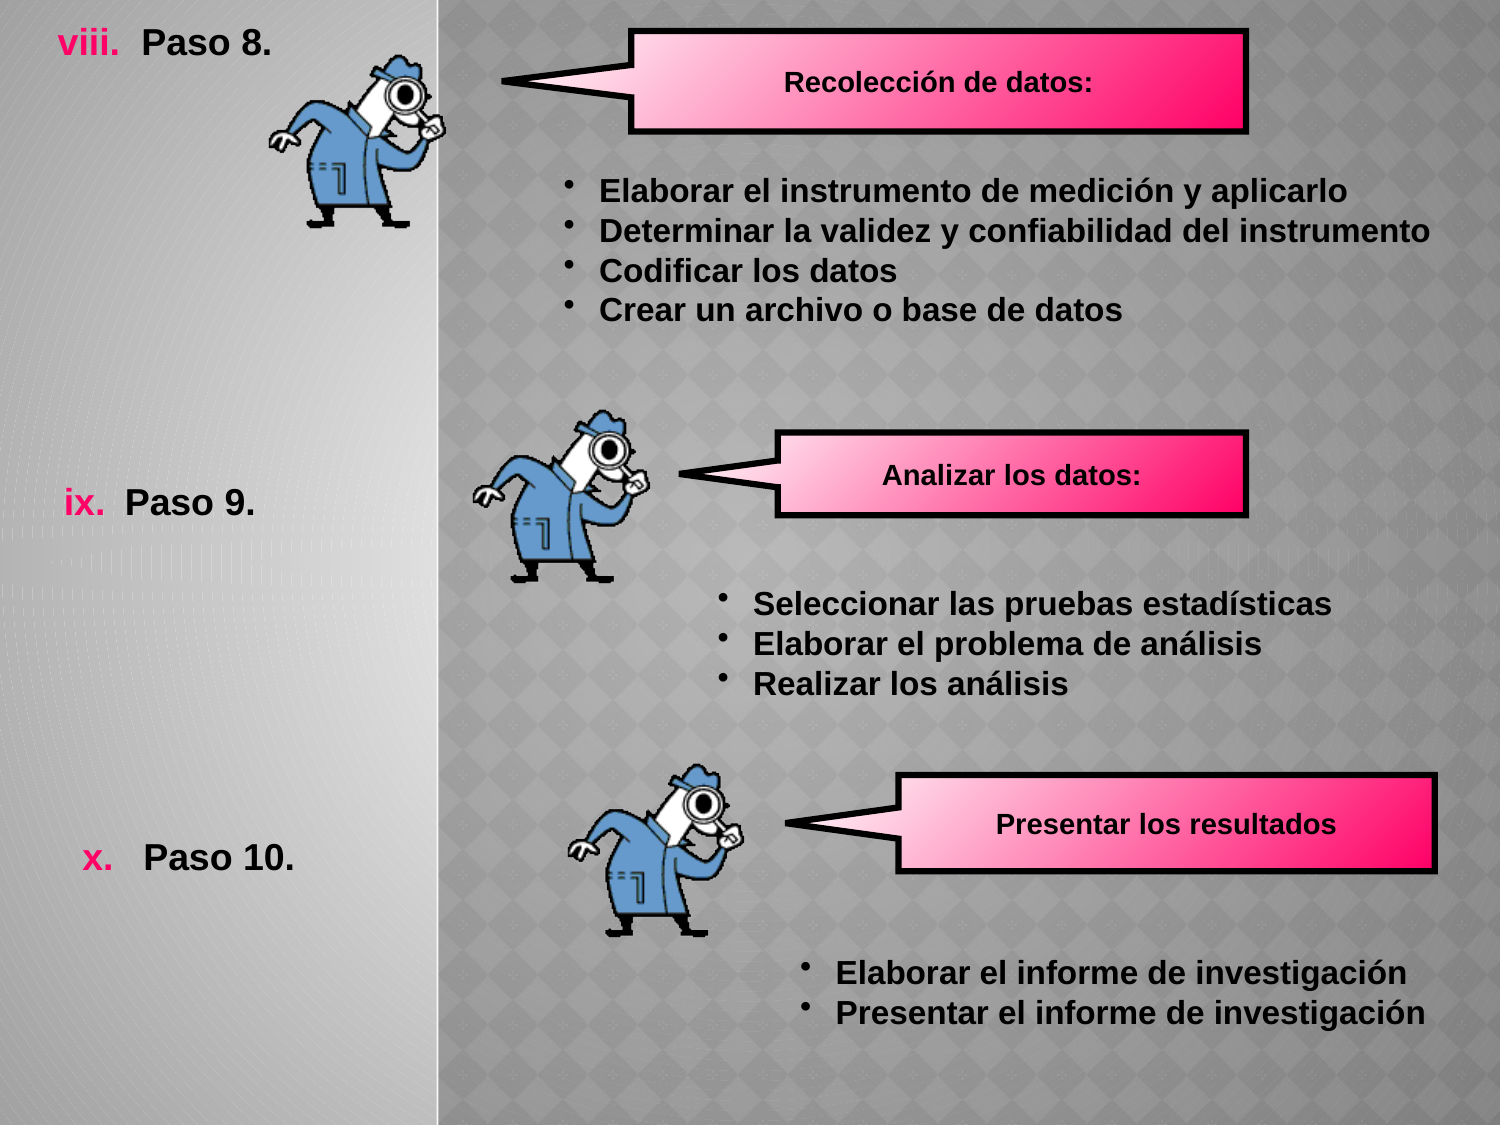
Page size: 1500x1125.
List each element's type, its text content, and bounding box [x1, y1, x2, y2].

text_box Elaborar el informe de investigación Presentar el informe de investigación [785, 943, 1500, 1039]
picture [253, 42, 464, 244]
text_box Seleccionar las pruebas estadísticas Elaborar el problema de análisis Realizar los análisis [702, 574, 1430, 710]
text_box Paso 8. [41, 19, 290, 86]
text_box Presentar los resultados [785, 774, 1435, 872]
text_box Recolección de datos: [501, 30, 1246, 132]
picture [551, 751, 763, 952]
text_box Paso 9. [41, 479, 290, 546]
text_box Elaborar el instrumento de medición y aplicarlo Determinar la validez y confiabilidad del instrumento Codificar los datos Crear un archivo o base de datos [548, 161, 1483, 336]
picture [457, 396, 668, 598]
text_box Analizar los datos: [679, 432, 1247, 516]
text_box Paso 10. [64, 833, 313, 901]
